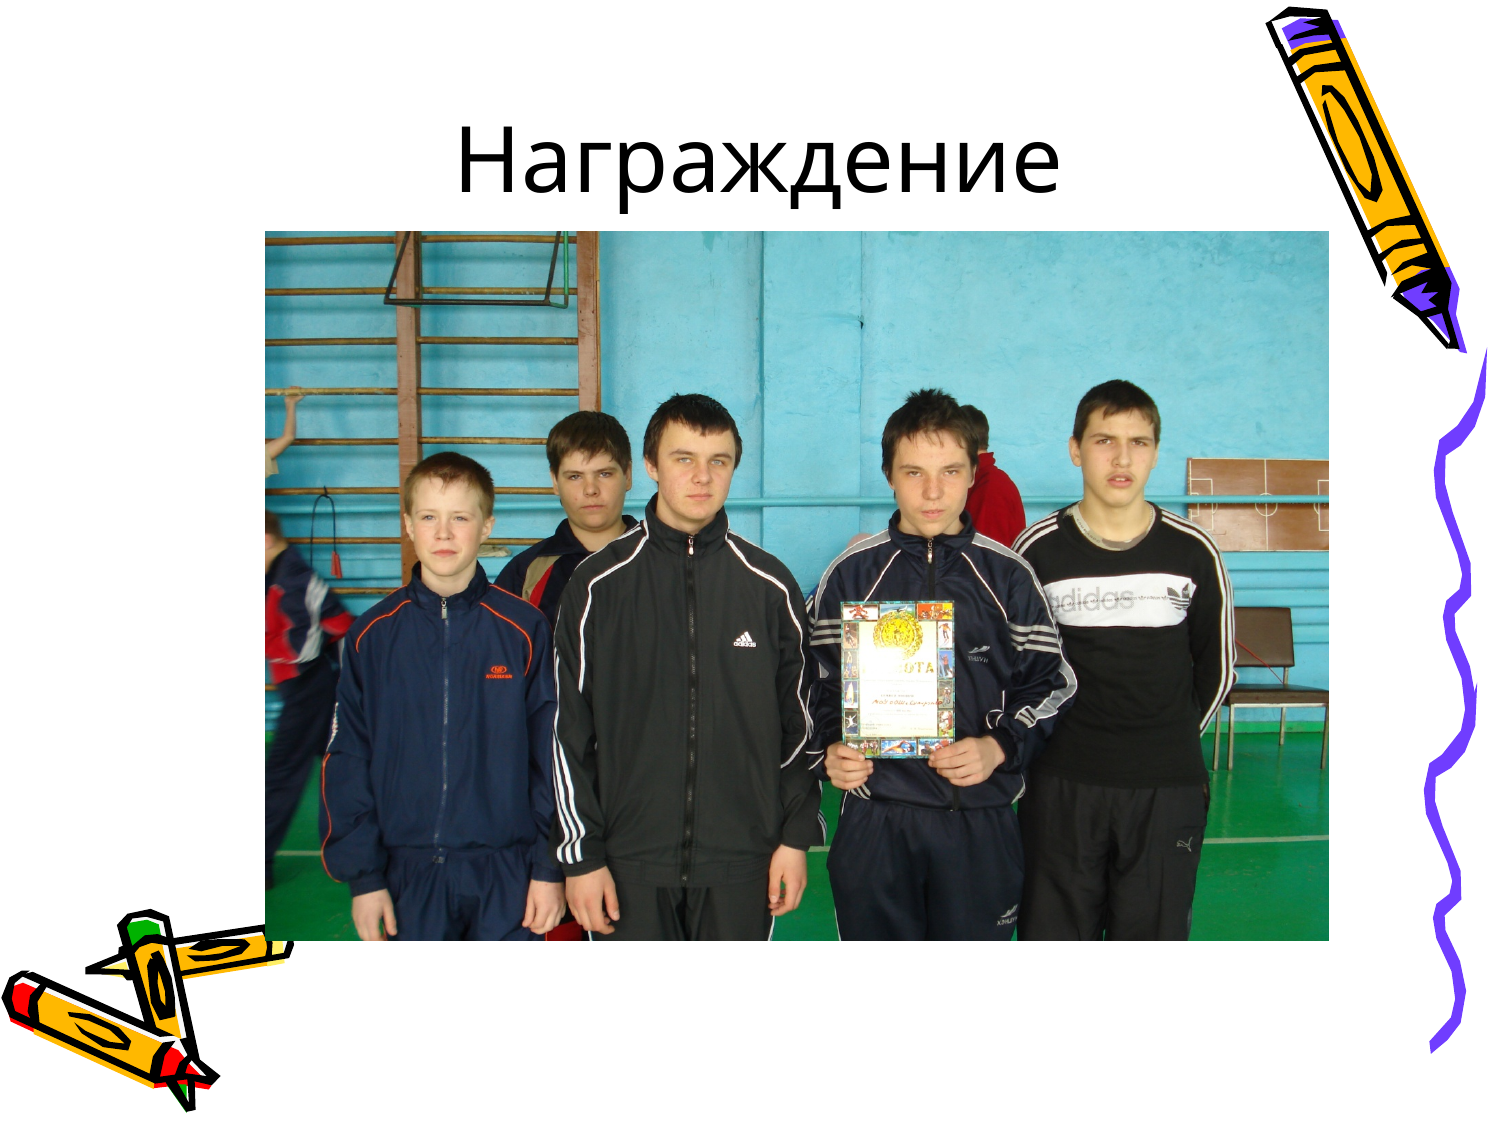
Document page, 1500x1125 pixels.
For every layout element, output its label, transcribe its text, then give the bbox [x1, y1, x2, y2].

title Награждение [112, 24, 1240, 288]
picture [265, 231, 1329, 941]
